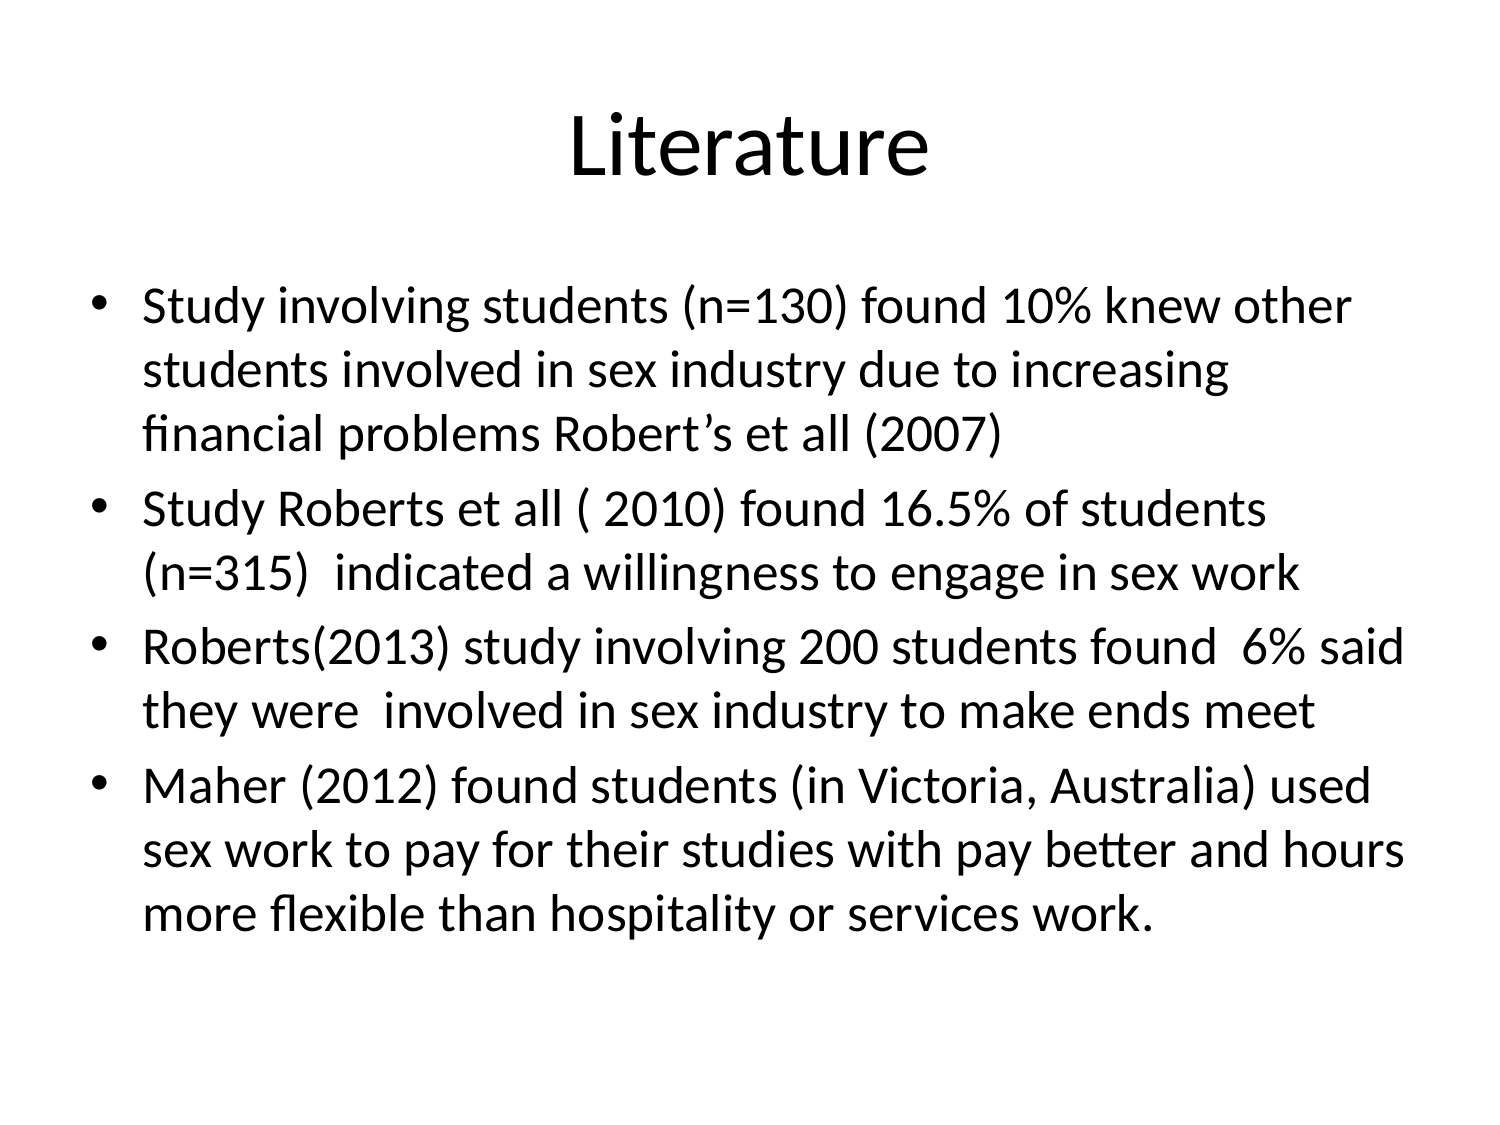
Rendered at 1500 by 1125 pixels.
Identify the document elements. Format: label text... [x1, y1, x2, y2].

list Study involving students (n=130) found 10% knew other students involved in sex industry due to increasing financial problems Robert’s et all (2007) Study Roberts et all ( 2010) found 16.5% of students (n=315) indicated a willingness to engage in sex work Roberts(2013) study involving 200 students found 6% said they were involved in sex industry to make ends meet Maher (2012) found students (in Victoria, Australia) used sex work to pay for their studies with pay better and hours more flexible than hospitality or services work. [75, 262, 1425, 1005]
title Literature [75, 45, 1425, 233]
